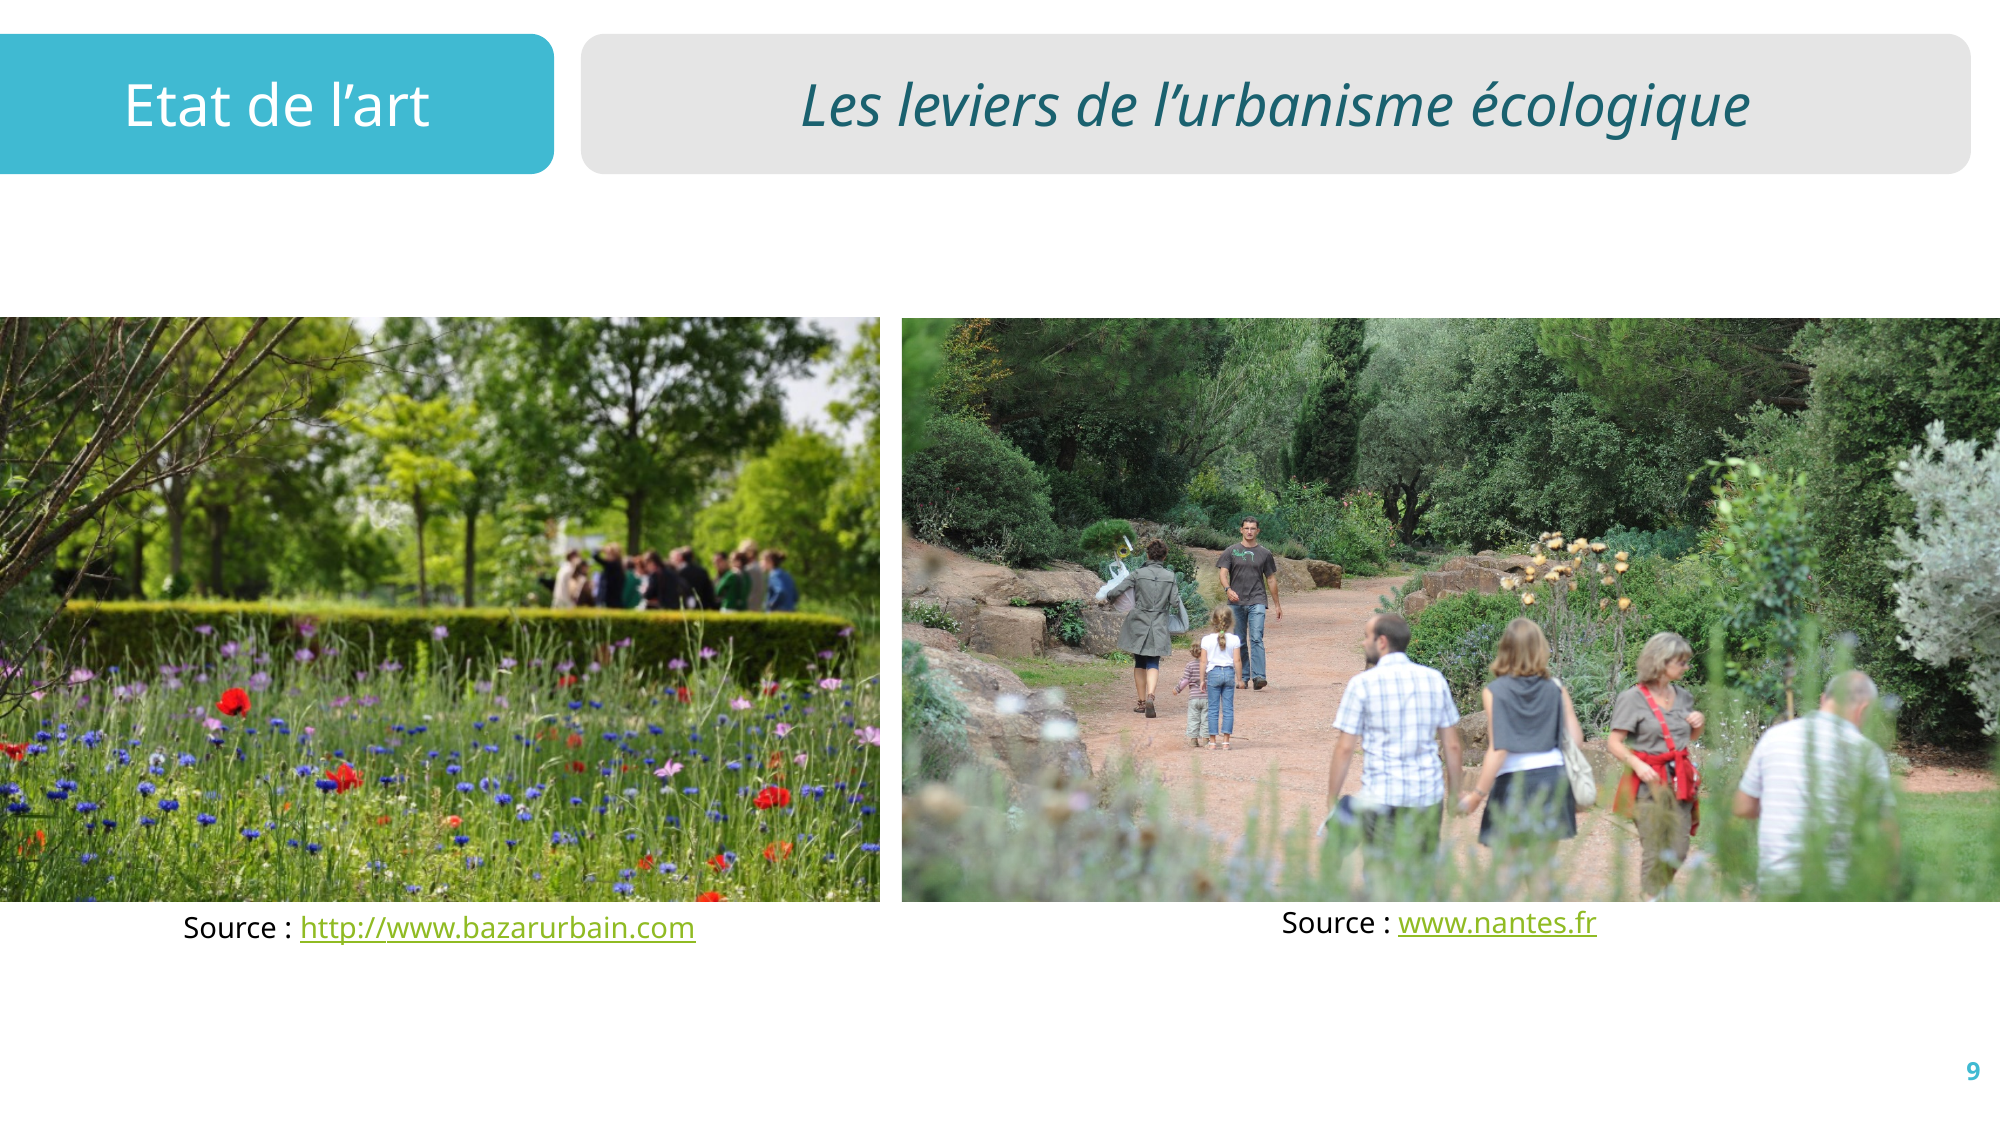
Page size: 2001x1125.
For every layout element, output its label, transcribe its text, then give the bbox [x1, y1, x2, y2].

text_box [0, 32, 555, 176]
text_box Etat de l’art [26, 61, 527, 146]
picture [0, 317, 880, 902]
text_box Source : http://www.bazarurbain.com [168, 902, 711, 957]
picture [901, 317, 2000, 902]
text_box [580, 32, 1972, 176]
text_box Les leviers de l’urbanisme écologique [611, 61, 1941, 146]
slide_number 9 [1744, 1042, 1996, 1103]
text_box Source : www.nantes.fr [1267, 902, 1635, 951]
